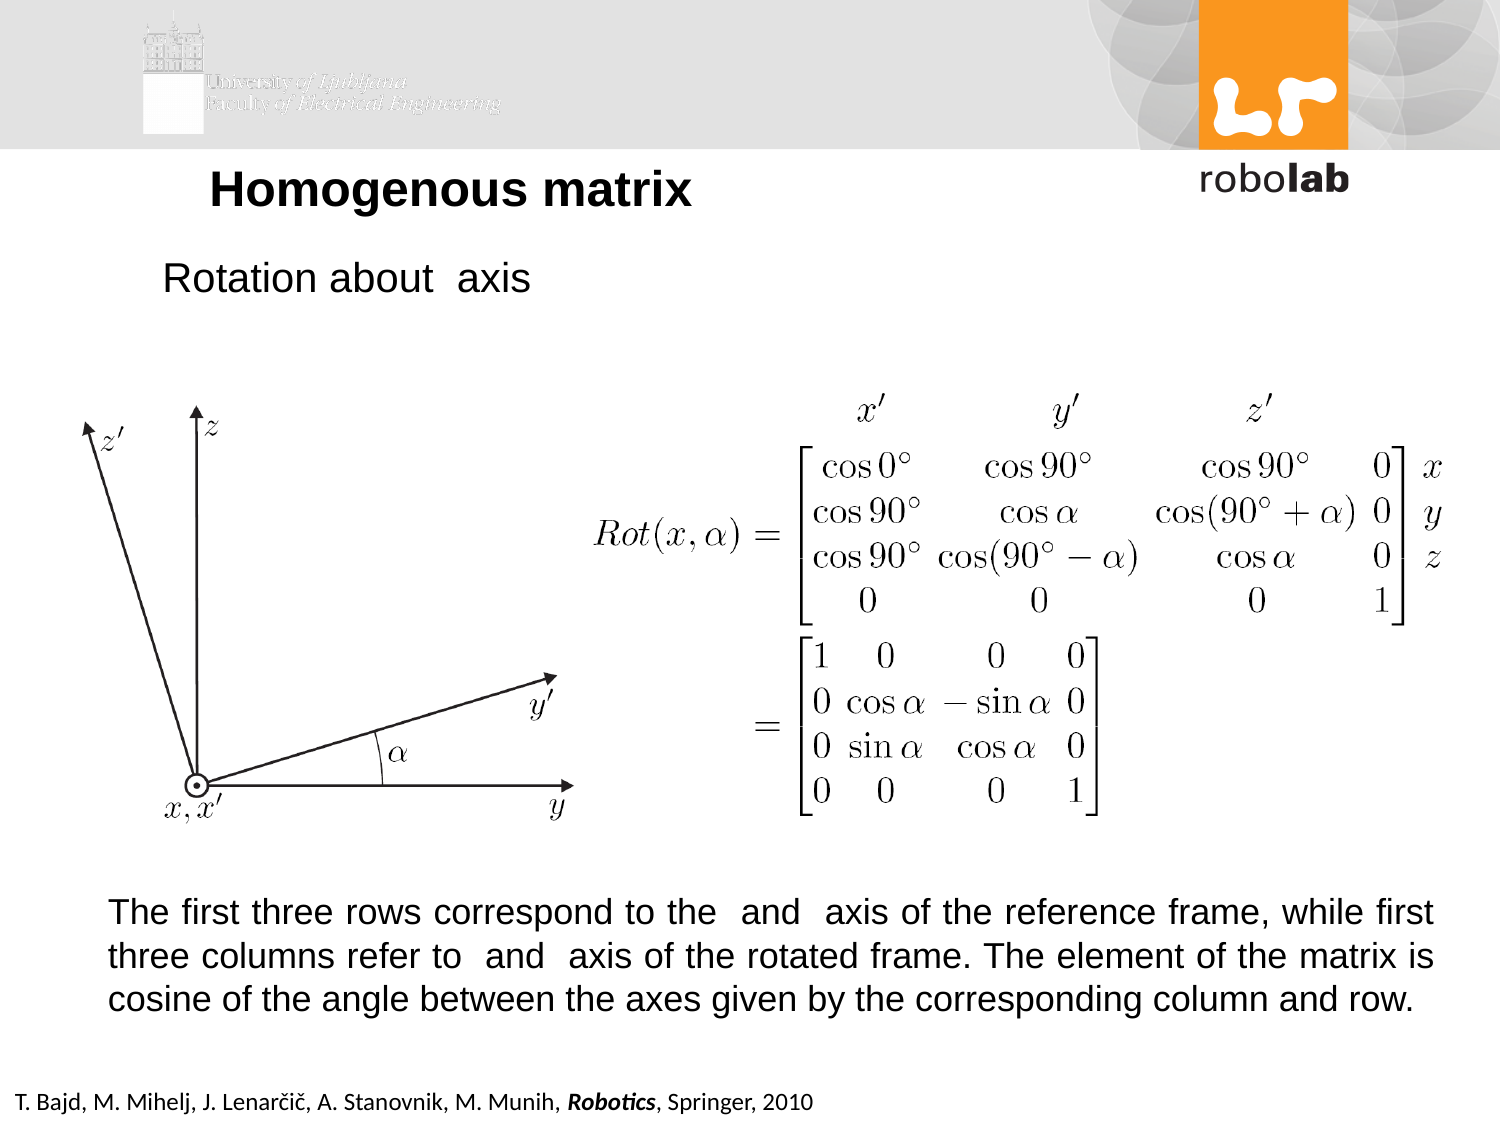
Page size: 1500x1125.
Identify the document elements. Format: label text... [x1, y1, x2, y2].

picture [52, 373, 1451, 834]
picture [998, 0, 1500, 196]
picture [143, 10, 501, 134]
text_box Homogenous matrix [194, 148, 1062, 224]
